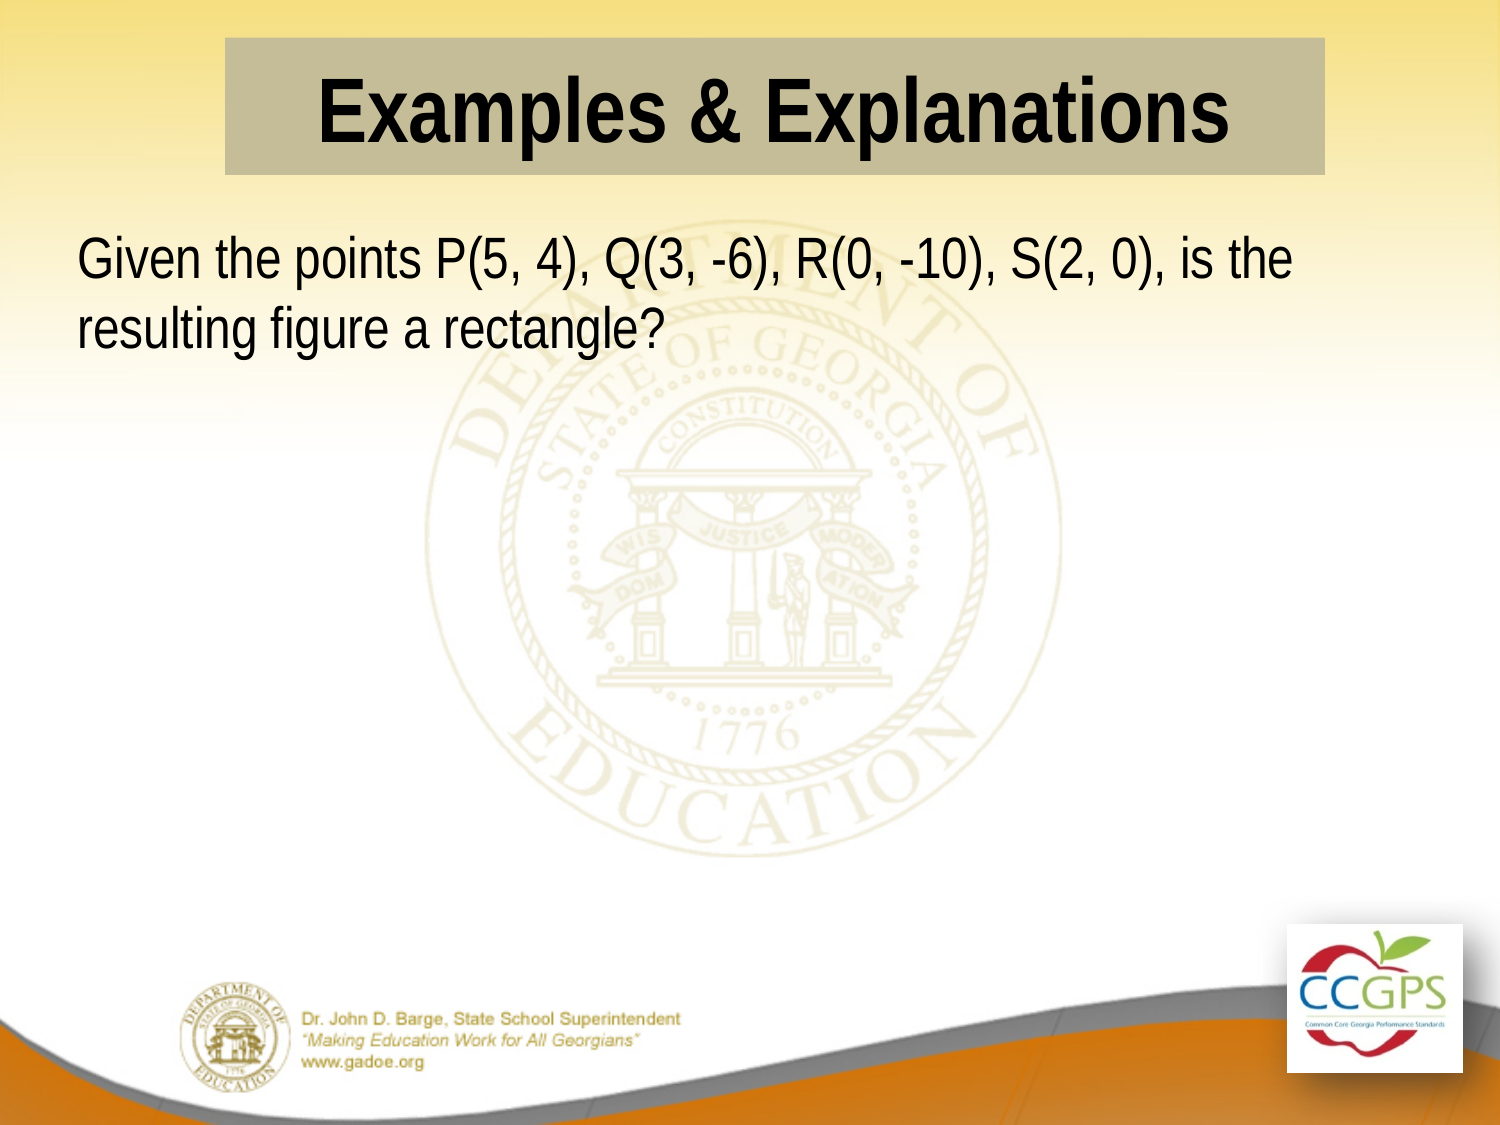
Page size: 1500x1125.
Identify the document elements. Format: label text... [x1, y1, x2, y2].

title Examples & Explanations [224, 37, 1326, 176]
picture [0, 0, 1500, 1125]
subtitle Given the points P(5, 4), Q(3, -6), R(0, -10), S(2, 0), is the resulting figure a rectangle? [62, 212, 1438, 926]
